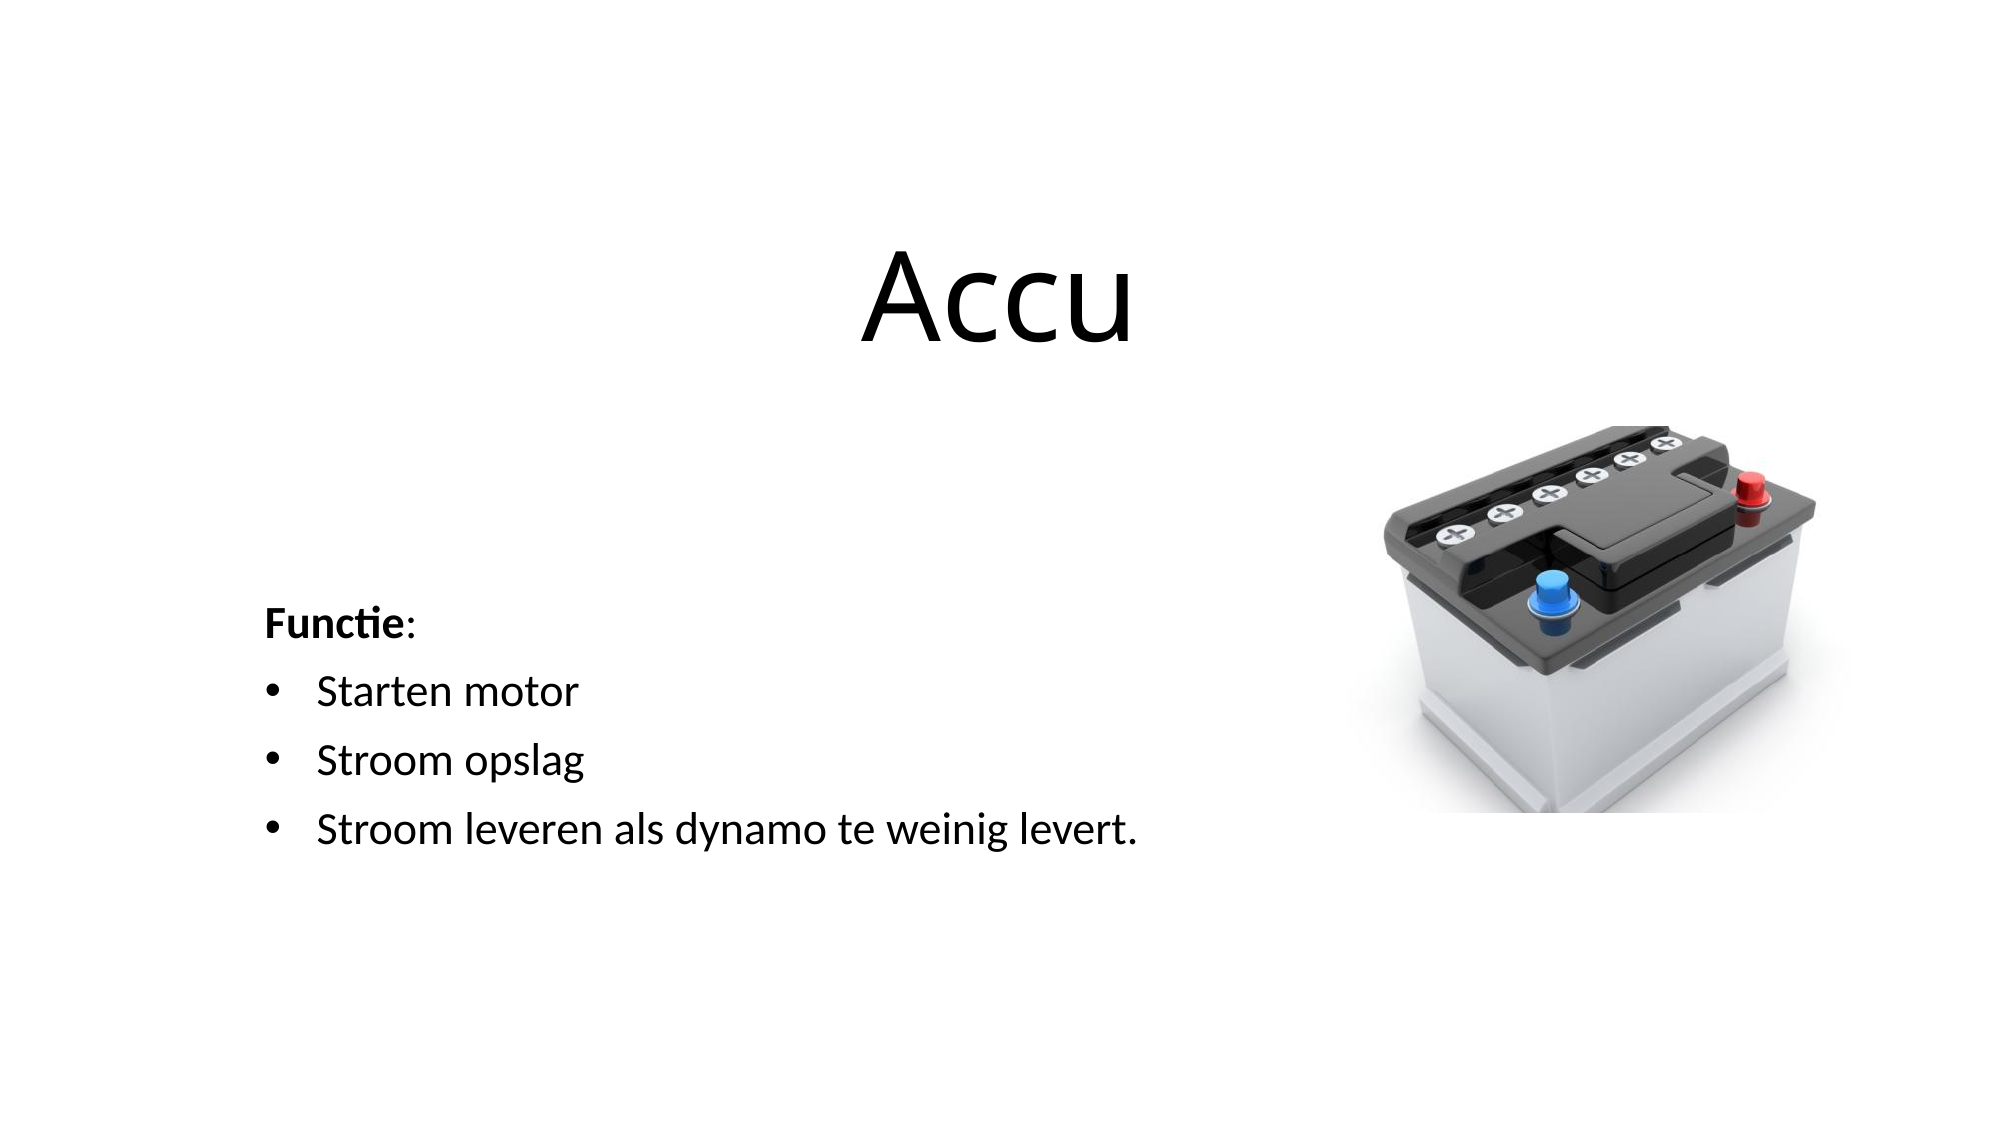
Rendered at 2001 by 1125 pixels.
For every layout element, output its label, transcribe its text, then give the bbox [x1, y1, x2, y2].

subtitle Functie: Starten motor Stroom opslag Stroom leveren als dynamo te weinig levert. [249, 590, 1750, 863]
title Accu [249, 122, 1750, 377]
picture [1290, 426, 1902, 813]
